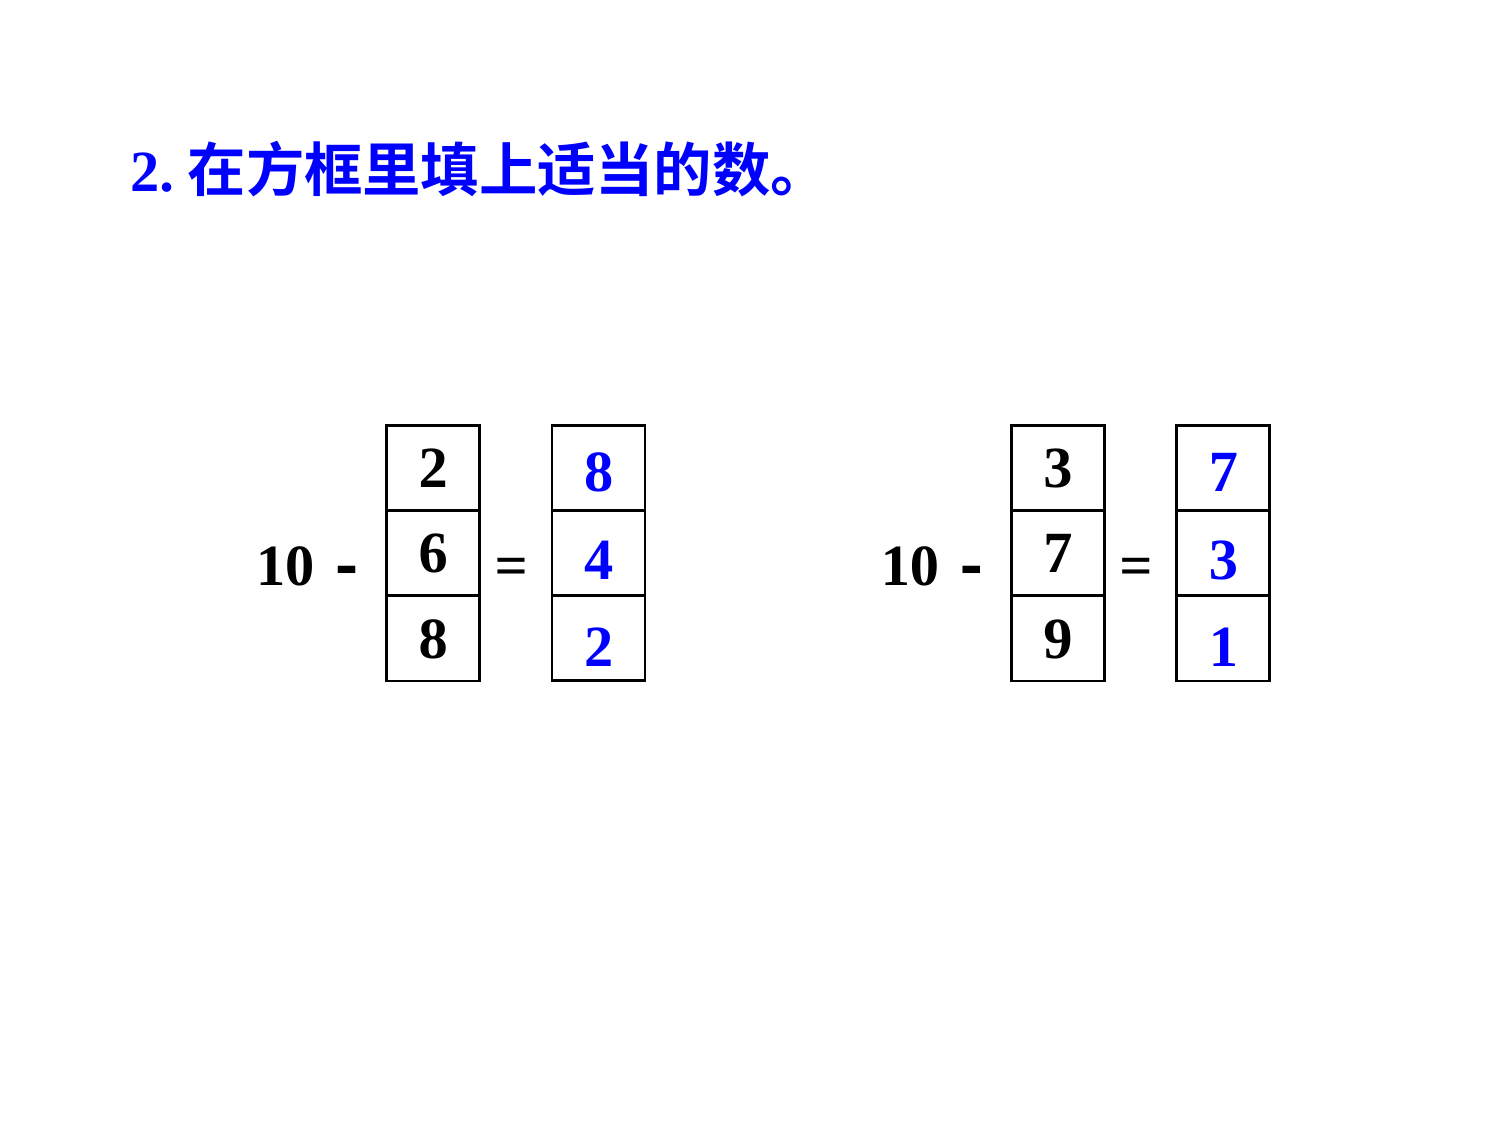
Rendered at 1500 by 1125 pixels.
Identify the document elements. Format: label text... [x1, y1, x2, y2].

text_box 7 3 1 [1179, 408, 1268, 686]
text_box 2.在方框里填上适当的数。 [115, 125, 868, 211]
table_cell 7 [1013, 512, 1103, 594]
text_box 10 - = [481, 498, 543, 605]
table_cell 9 [1013, 597, 1103, 680]
text_box 8 4 2 [554, 408, 643, 686]
text_box 10 - = [241, 498, 385, 605]
table_cell 6 [388, 512, 478, 594]
table_header 2 [388, 427, 478, 509]
text_box 10 - = [866, 498, 1010, 605]
table_cell 8 [388, 597, 478, 680]
table_header 3 [1013, 427, 1103, 509]
text_box 10 - = [1106, 498, 1168, 605]
